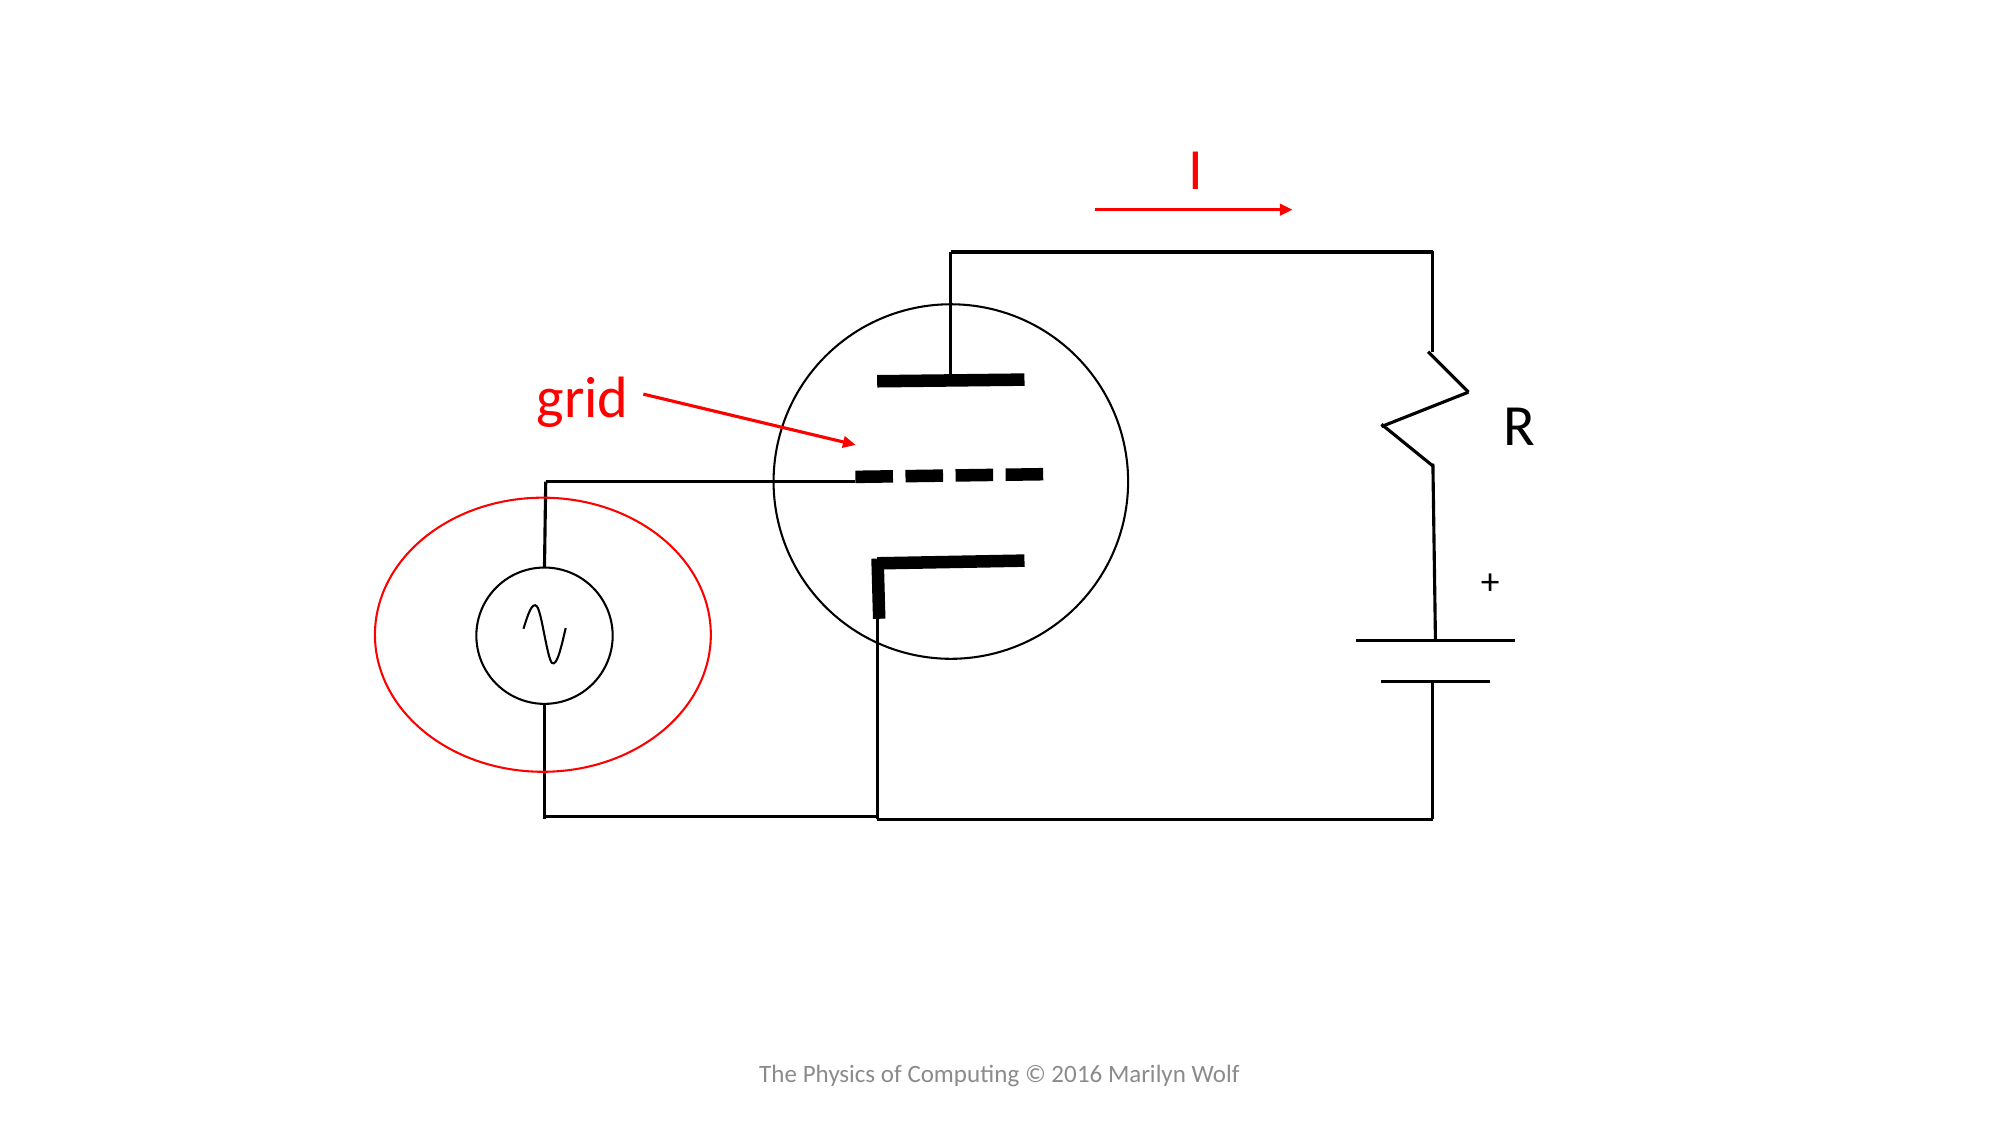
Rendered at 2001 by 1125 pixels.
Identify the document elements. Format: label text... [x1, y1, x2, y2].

text_box [545, 496, 712, 773]
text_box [880, 560, 1025, 564]
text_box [1355, 549, 1515, 682]
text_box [1432, 463, 1436, 640]
text_box [772, 303, 1130, 660]
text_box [1095, 123, 1293, 210]
text_box [373, 496, 544, 773]
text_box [1428, 351, 1469, 392]
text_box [521, 351, 856, 445]
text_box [1381, 392, 1469, 427]
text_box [476, 567, 613, 704]
text_box R [1489, 380, 1551, 465]
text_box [1381, 424, 1433, 467]
footer The Physics of Computing © 2016 Marilyn Wolf [662, 1042, 1338, 1103]
